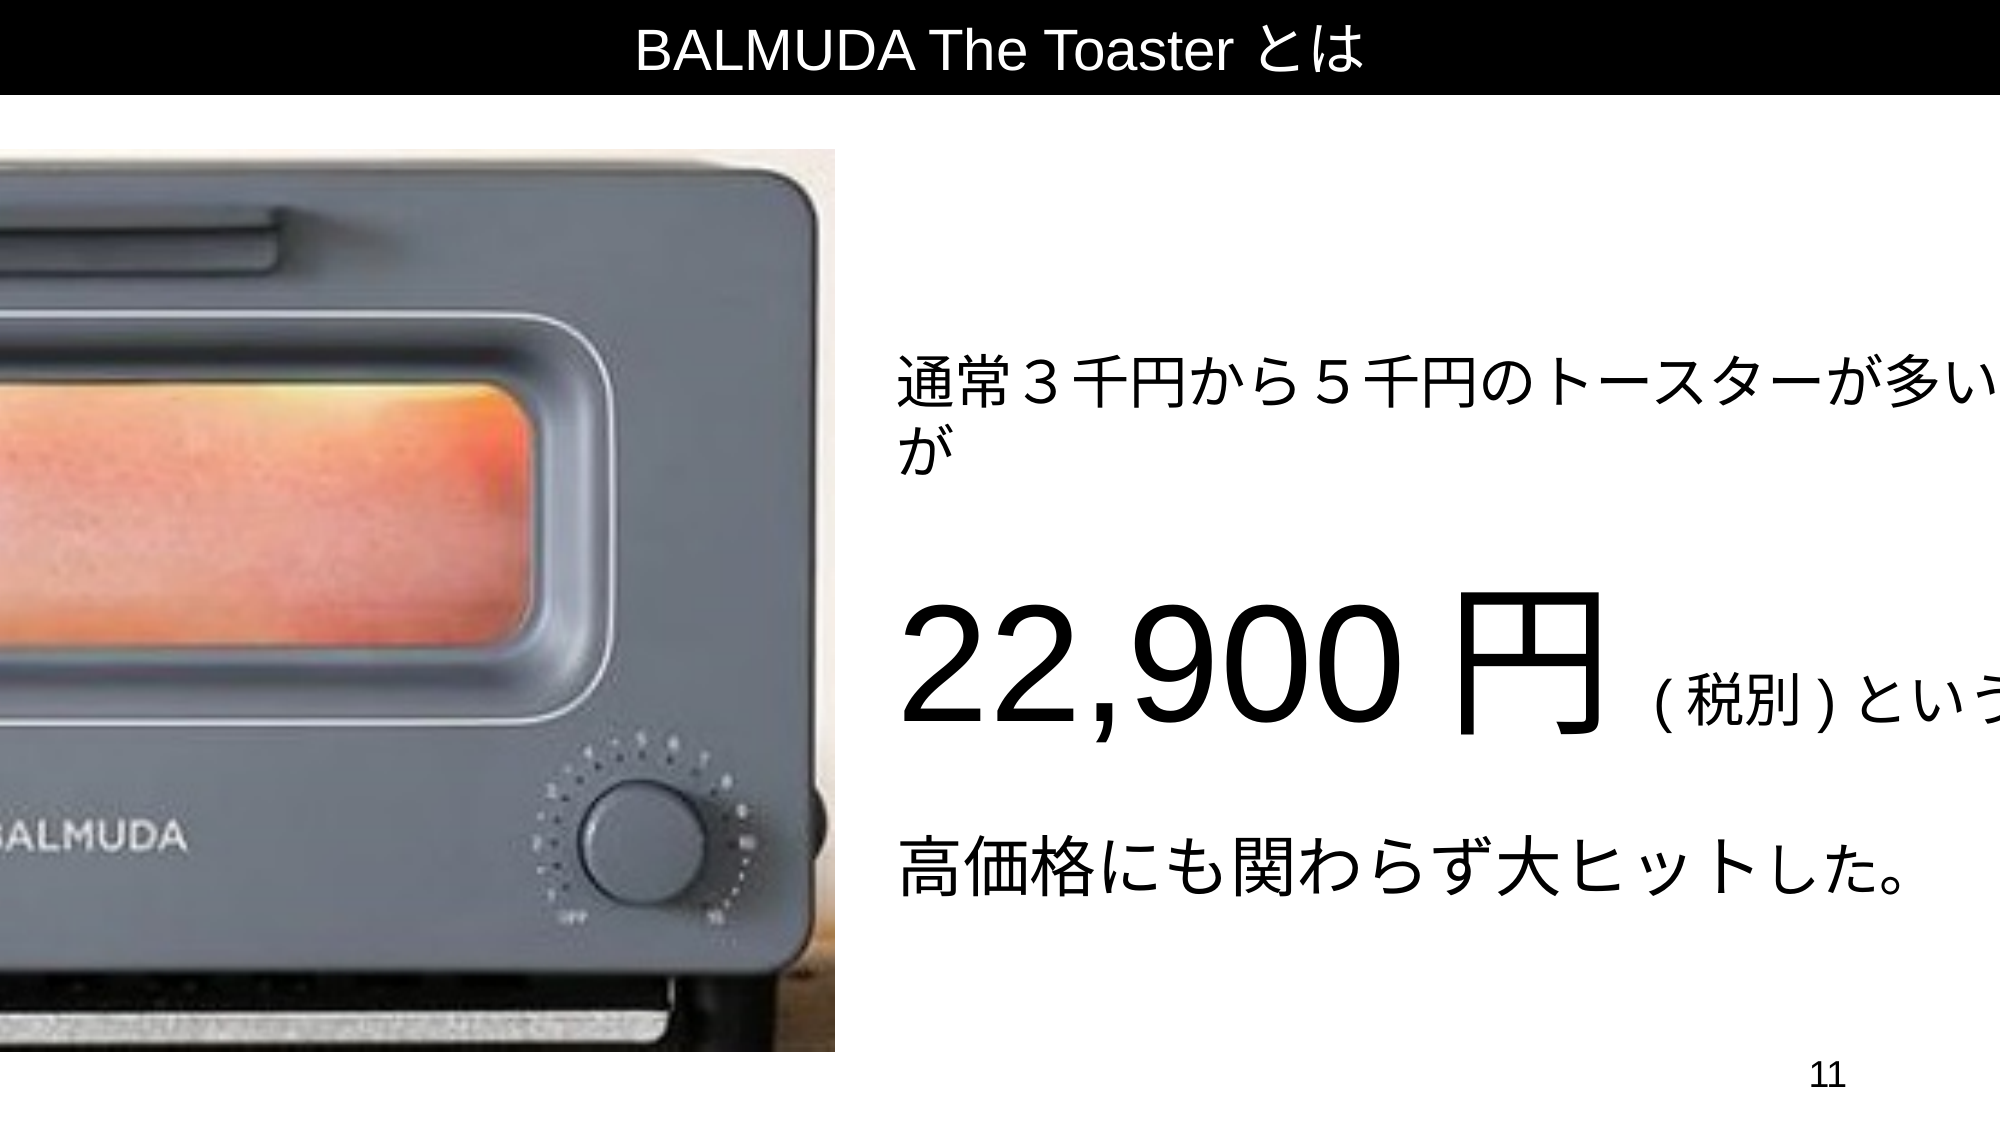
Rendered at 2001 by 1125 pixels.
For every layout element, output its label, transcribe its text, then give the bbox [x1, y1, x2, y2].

picture [0, 149, 835, 1052]
text_box BALMUDA The Toasterとは [0, 0, 2000, 95]
text_box 通常３千円から５千円のトースターが多いが 22,900円(税別)という 高価格にも関わらず大ヒットした。 [881, 337, 2000, 1053]
slide_number 11 [1412, 1042, 1863, 1103]
